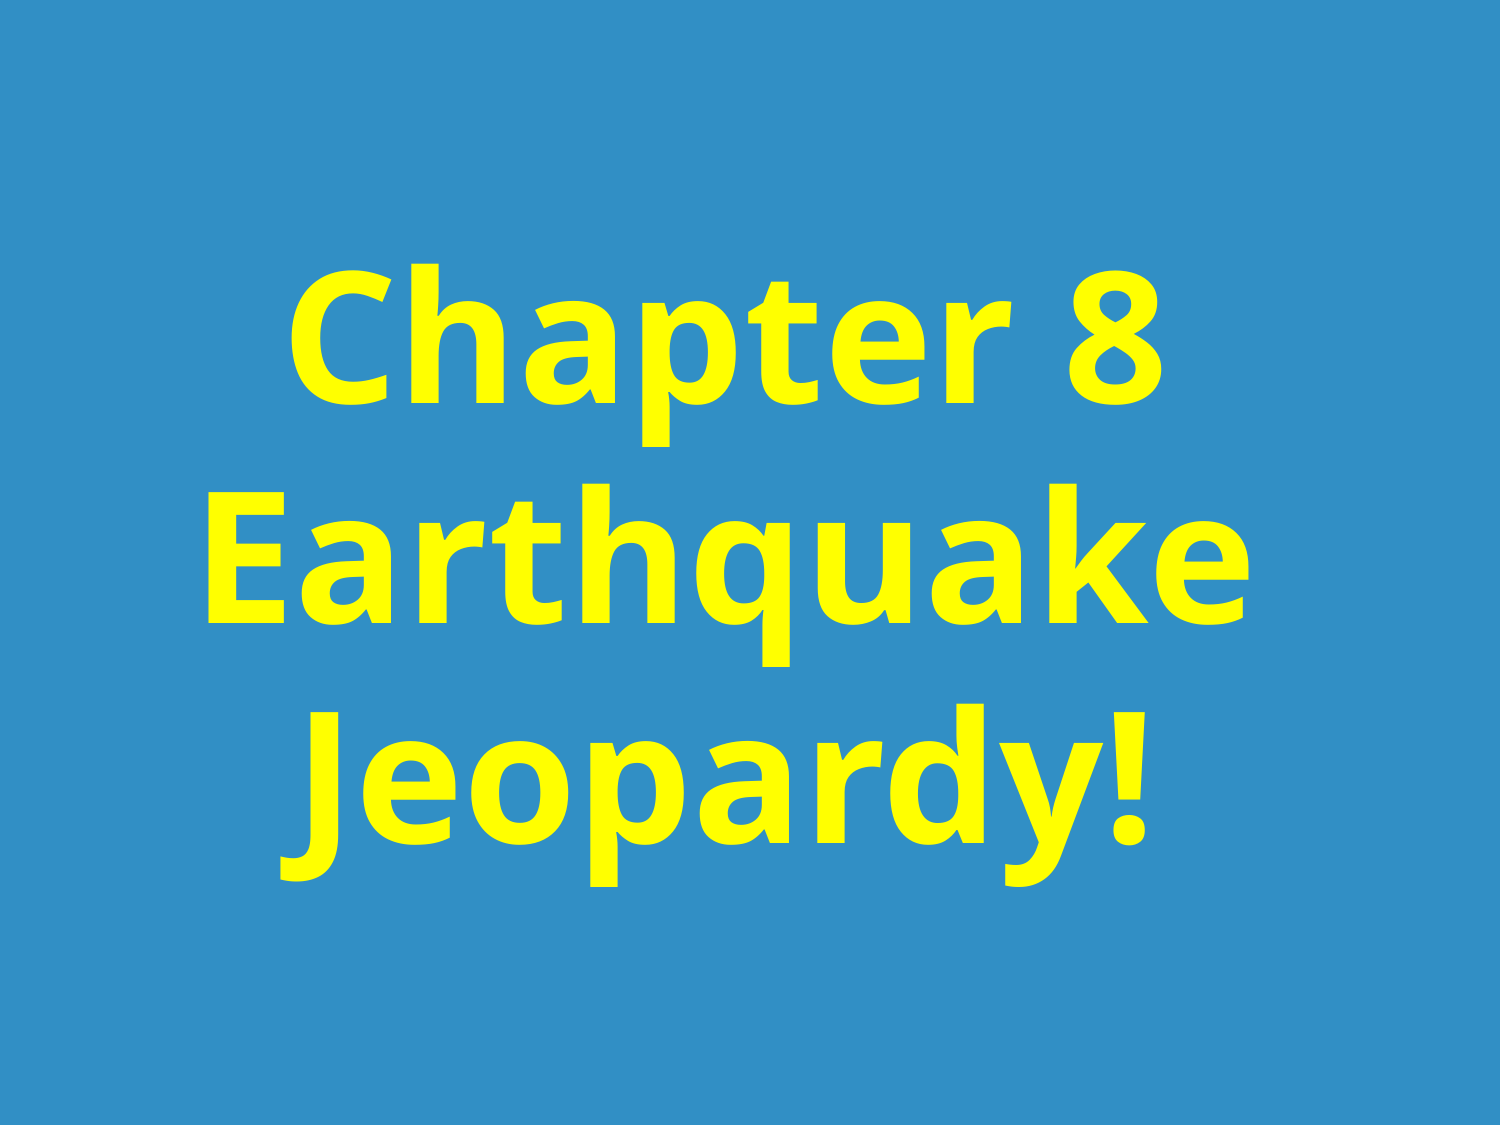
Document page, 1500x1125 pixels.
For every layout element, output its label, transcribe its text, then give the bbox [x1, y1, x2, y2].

text_box Chapter 8 Earthquake Jeopardy! [62, 212, 1388, 888]
